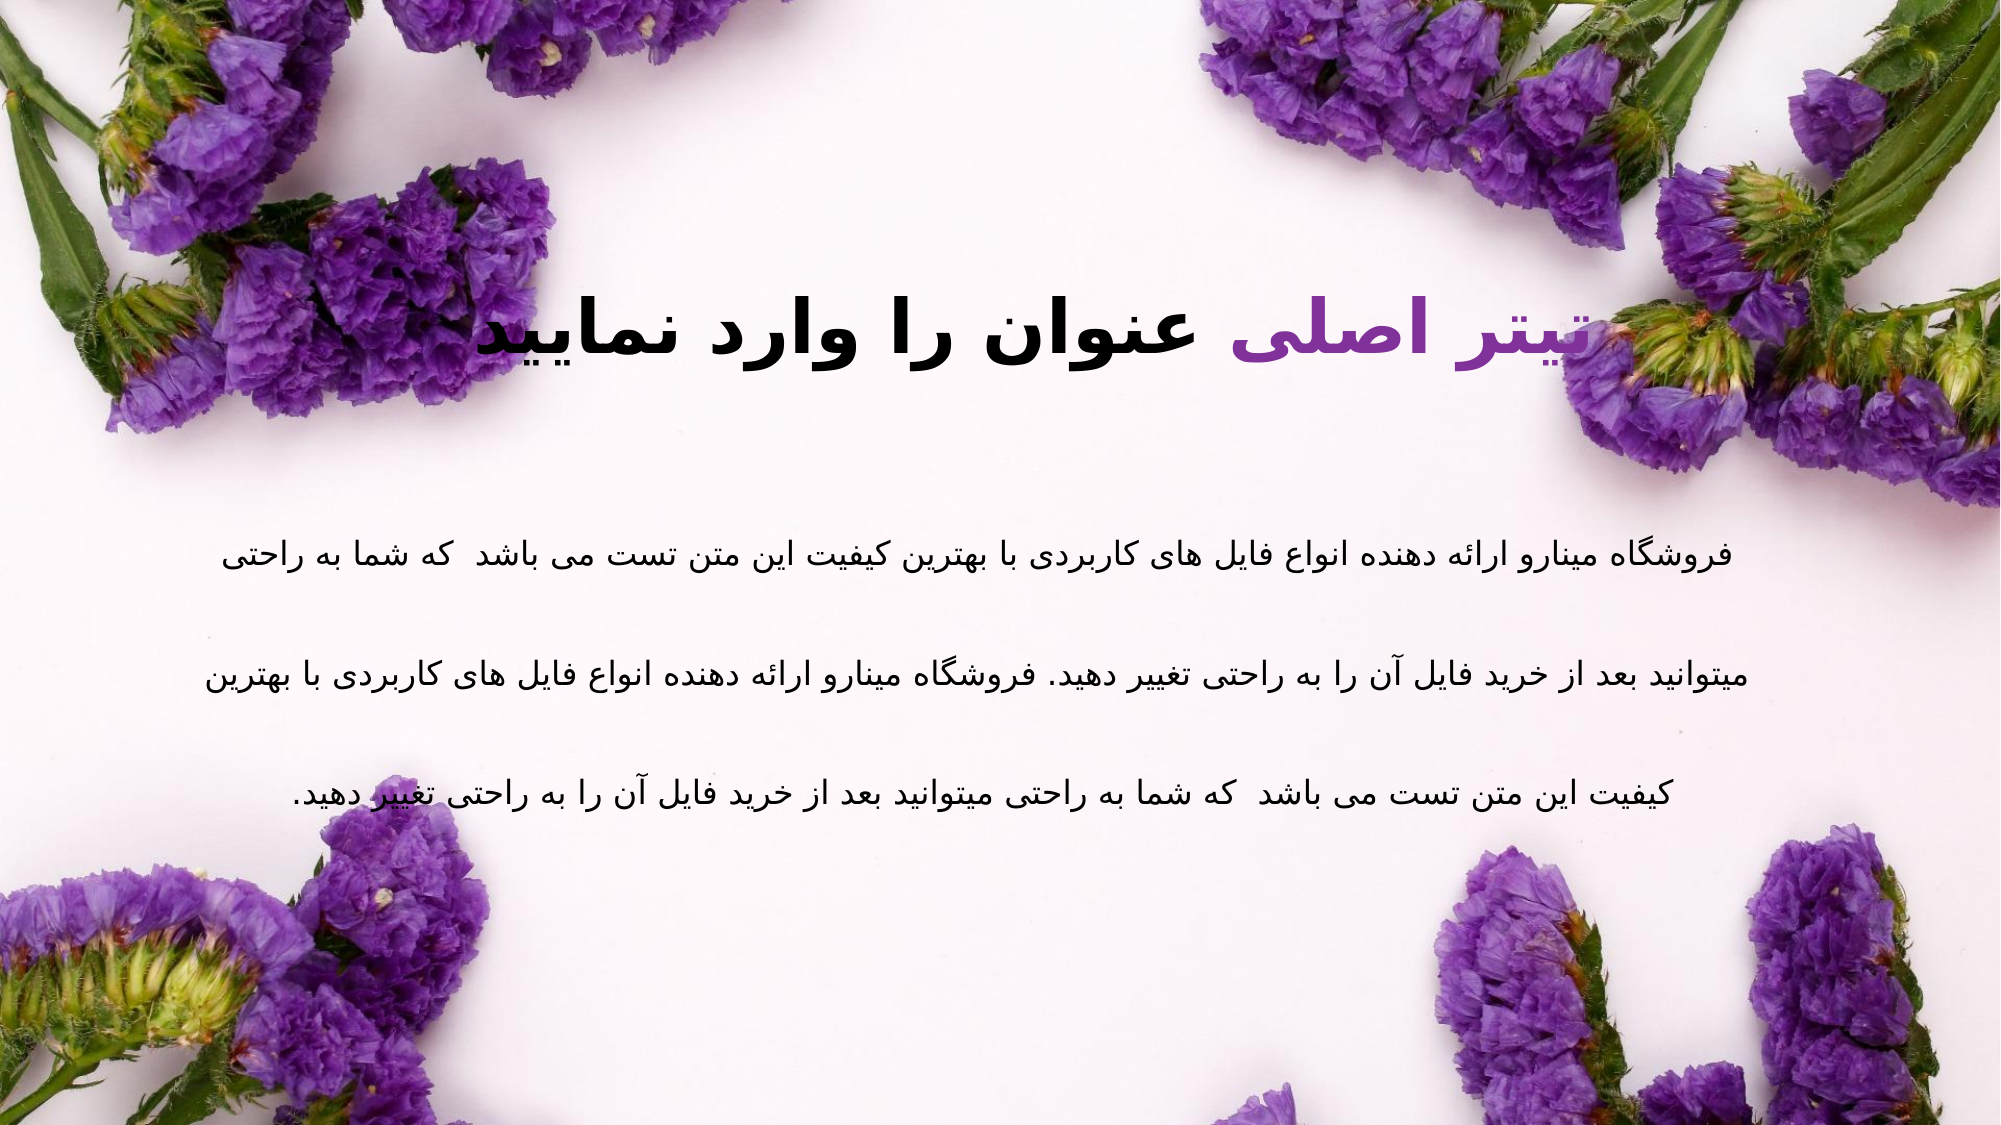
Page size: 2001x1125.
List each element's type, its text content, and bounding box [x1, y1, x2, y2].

picture [0, 0, 2001, 1125]
text_box تیتر اصلی عنوان را وارد نمایید [34, 225, 2000, 376]
text_box فروشگاه مینارو ارائه دهنده انواع فایل های کاربردی با بهترین کیفیت این متن تست می باشد که شما به راحتی میتوانید بعد از خرید فایل آن را به راحتی تغییر دهید. فروشگاه مینارو ارائه دهنده انواع فایل های کاربردی با بهترین کیفیت این متن تست می باشد که شما به راحتی میتوانید بعد از خرید فایل آن را به راحتی تغییر دهید. [174, 444, 1782, 819]
